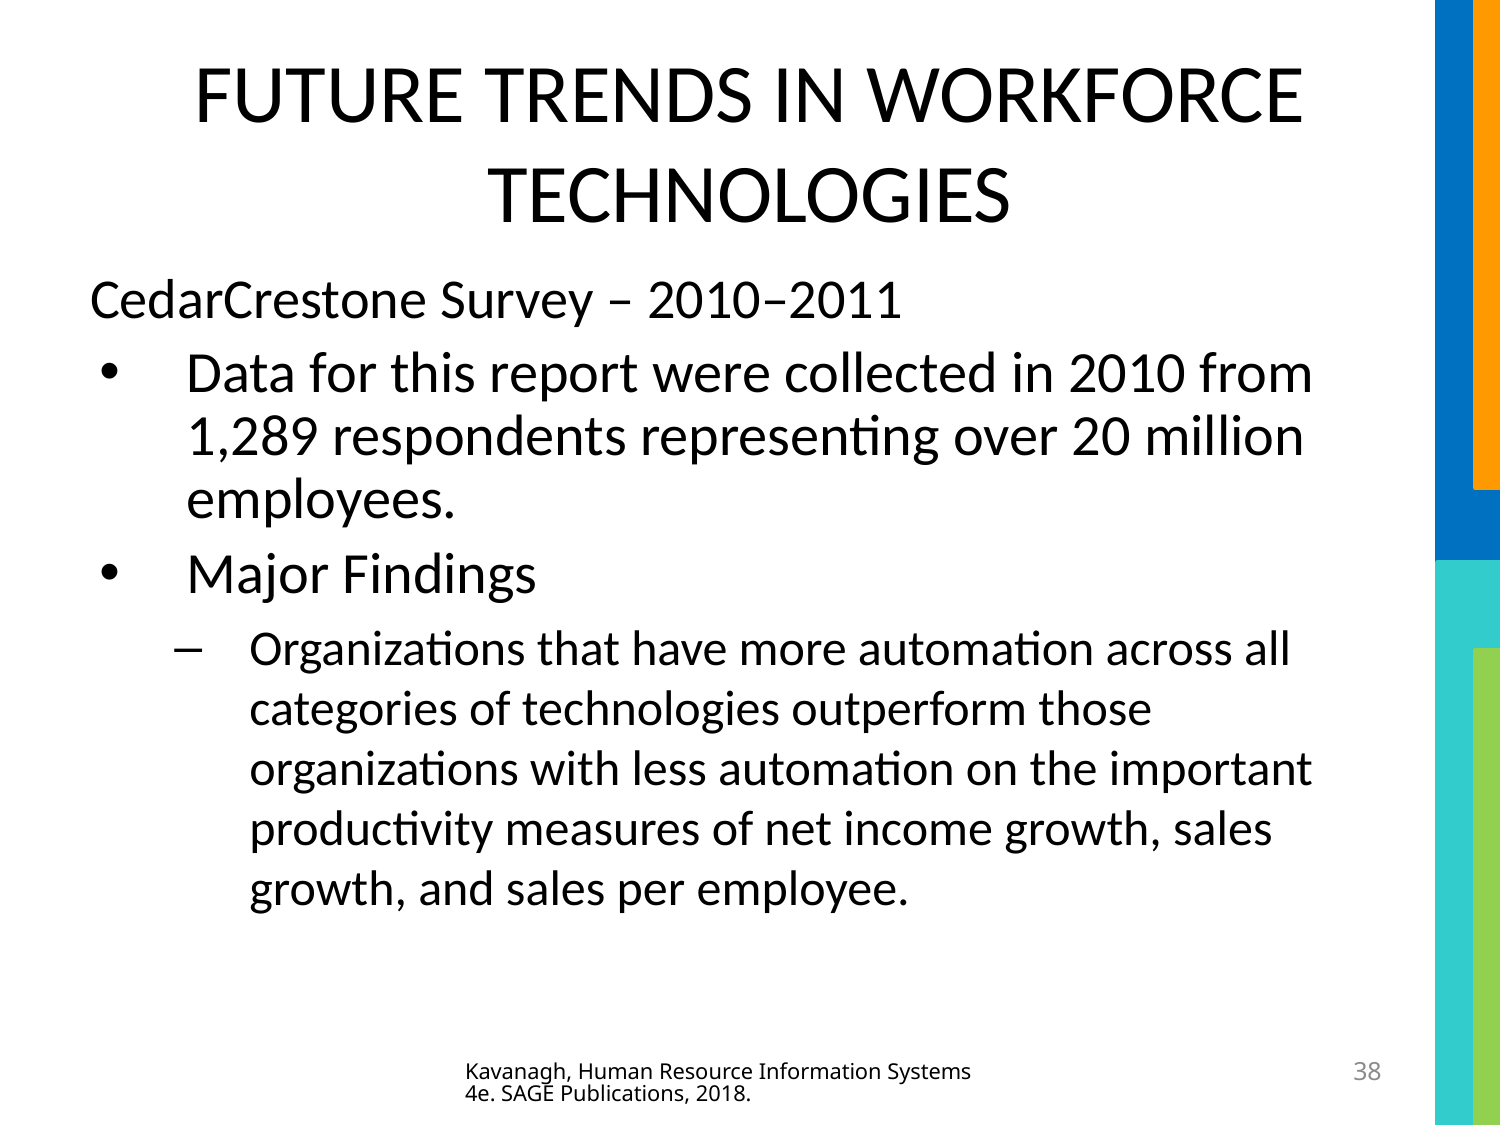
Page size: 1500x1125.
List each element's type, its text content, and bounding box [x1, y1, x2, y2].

slide_number 38 [1059, 1042, 1397, 1103]
list CedarCrestone Survey – 2010–2011 Data for this report were collected in 2010 from 1,289 respondents representing over 20 million employees. Major Findings Organizations that have more automation across all categories of technologies outperform those organizations with less automation on the important productivity measures of net income growth, sales growth, and sales per employee. [75, 262, 1425, 1005]
footer Kavanagh, Human Resource Information Systems 4e. SAGE Publications, 2018. [450, 1042, 1004, 1103]
title FUTURE TRENDS IN WORKFORCE TECHNOLOGIES [75, 45, 1425, 233]
